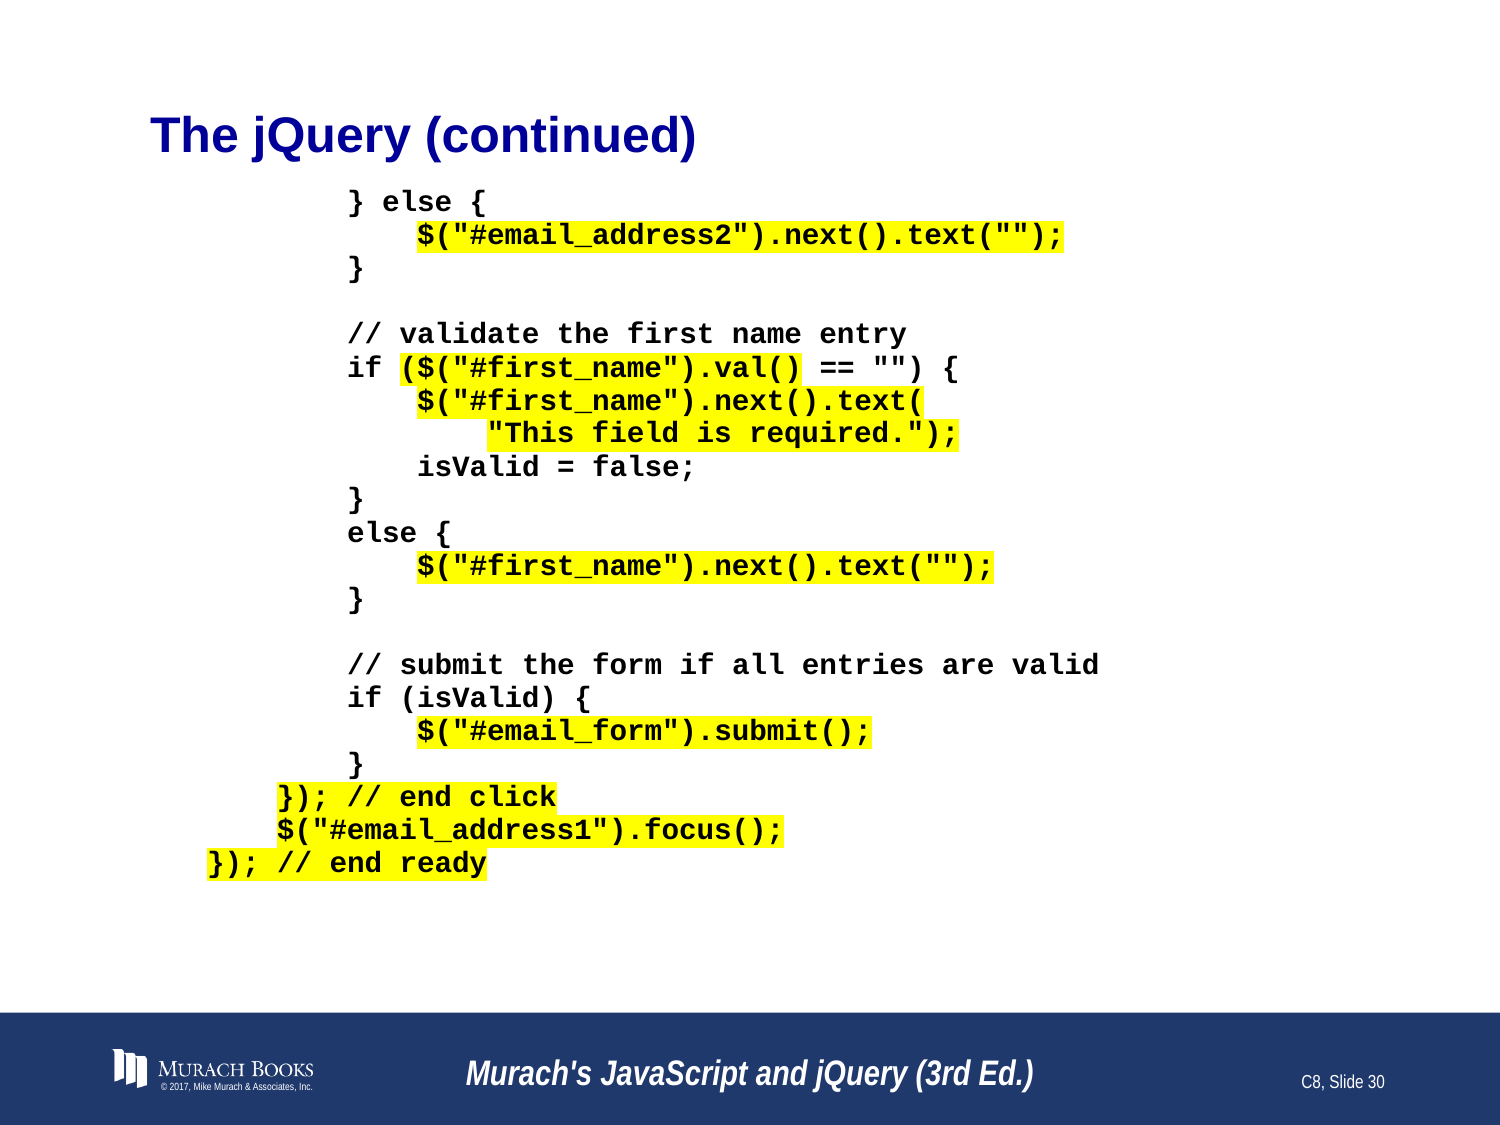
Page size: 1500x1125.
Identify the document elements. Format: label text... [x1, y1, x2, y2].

slide_number Murach's JavaScript and jQuery (3rd Ed.) [463, 1025, 1050, 1100]
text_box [149, 187, 1350, 920]
title The jQuery (continued) [150, 102, 1350, 164]
slide_number C8, Slide 30 [1087, 1025, 1400, 1100]
footer © 2017, Mike Murach & Associates, Inc. [12, 1025, 463, 1100]
